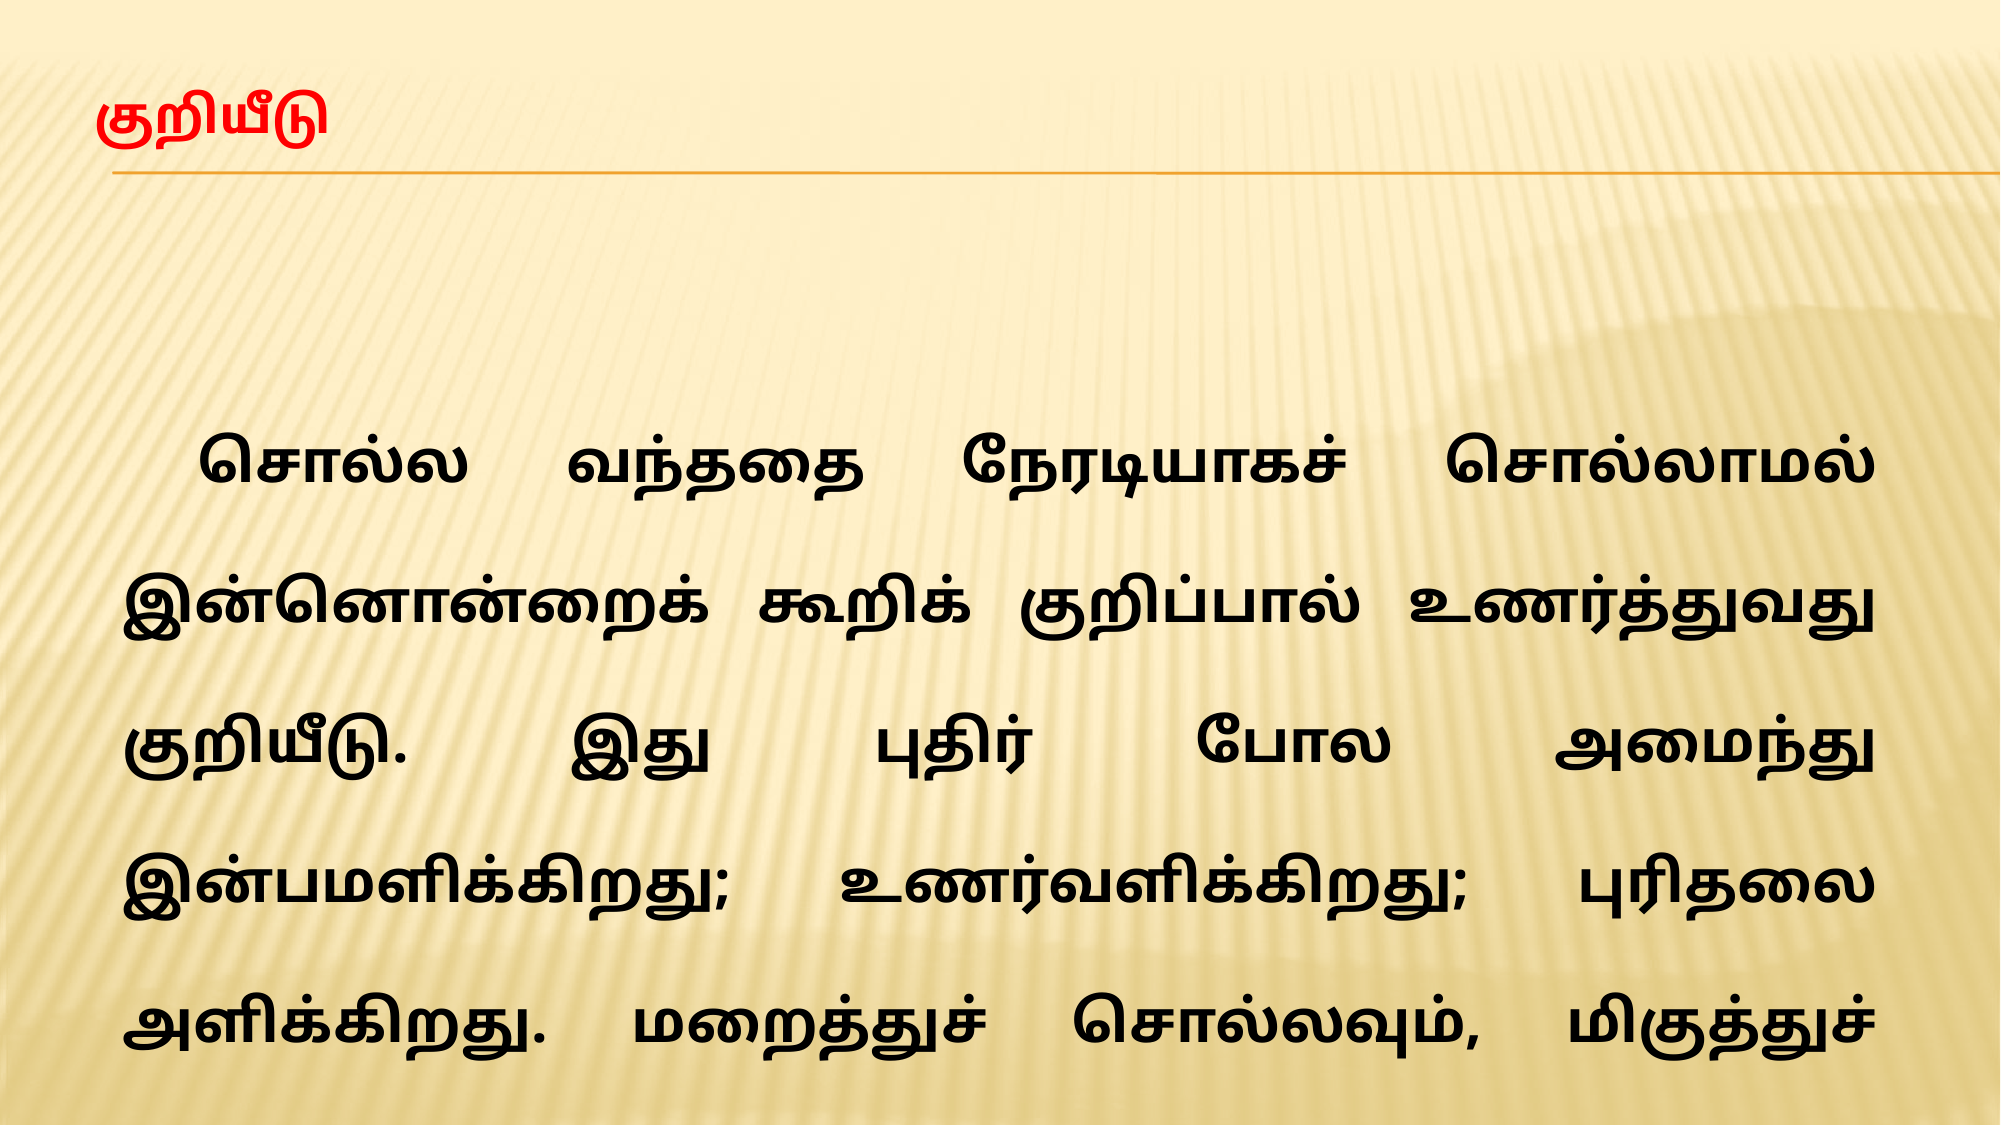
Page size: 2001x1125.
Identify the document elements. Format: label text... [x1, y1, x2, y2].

text_box சொல்ல வந்ததை நேரடியாகச் சொல்லாமல் இன்னொன்றைக் கூறிக் குறிப்பால் உணர்த்துவது குறியீடு. இது புதிர் போல அமைந்து இன்பமளிக்கிறது; உணர்வளிக்கிறது; புரிதலை அளிக்கிறது. மறைத்துச் சொல்லவும், மிகுத்துச் சொல்லவும் அழுத்திச் சொல்லவும் குறியீடு பயன்படுகிறது. [107, 346, 1893, 1125]
title குறியீடு [66, 75, 1967, 213]
